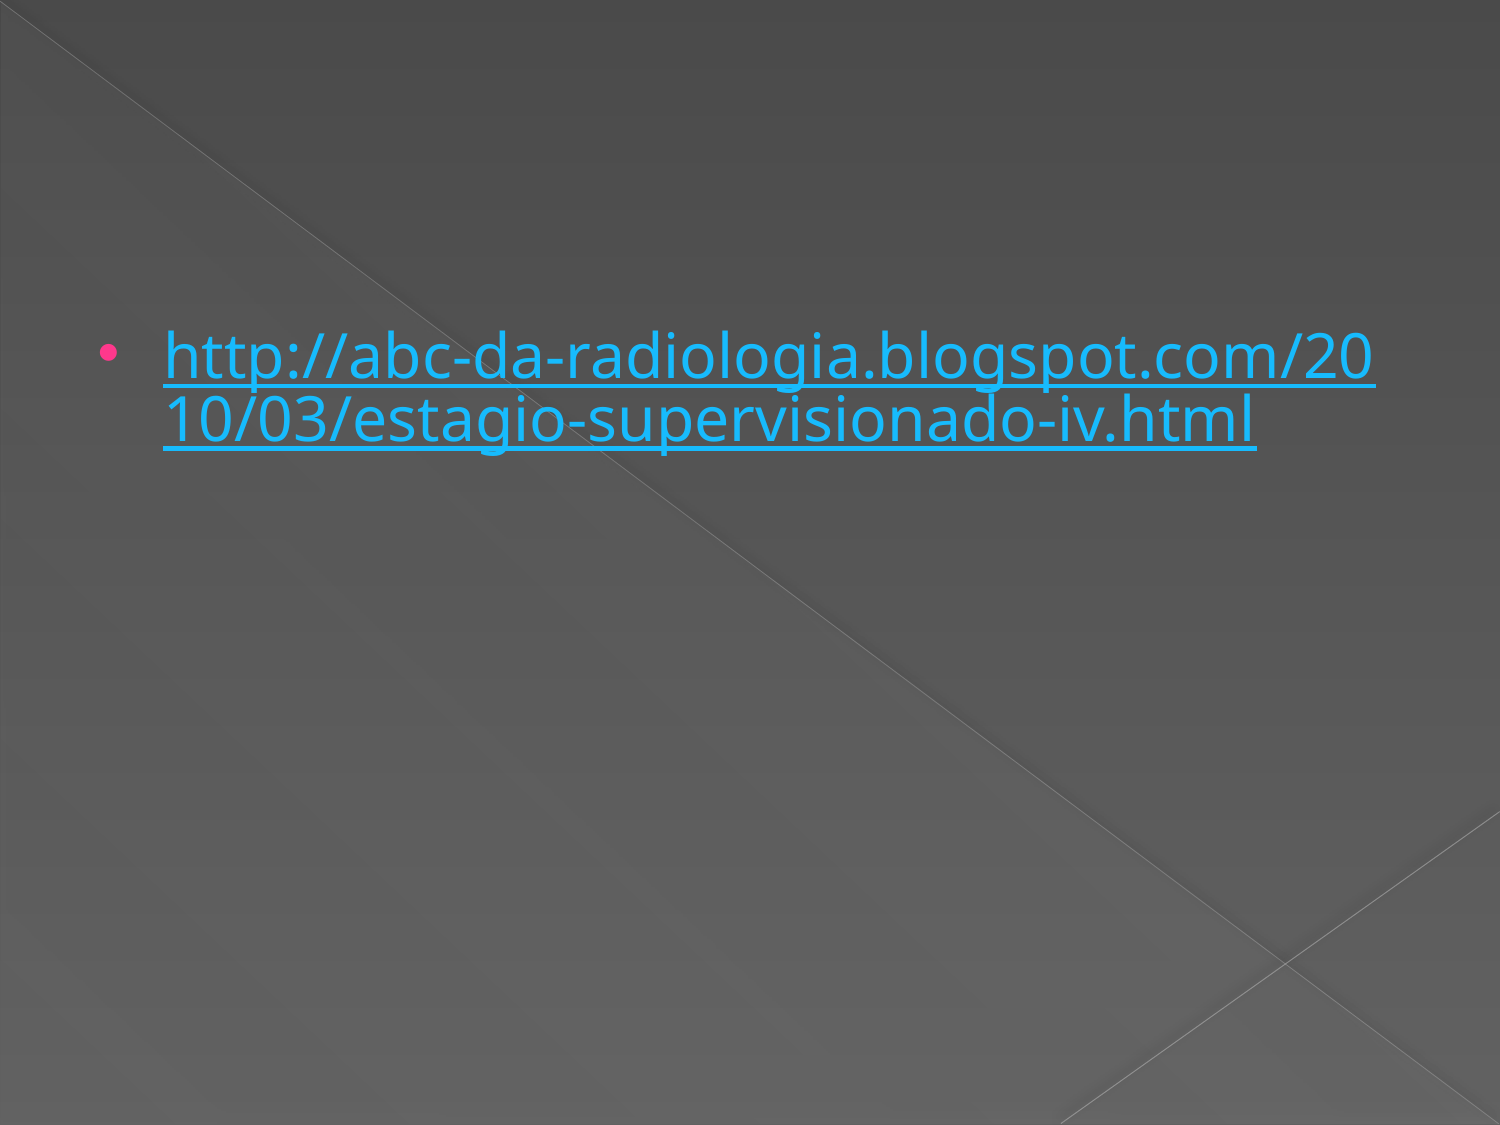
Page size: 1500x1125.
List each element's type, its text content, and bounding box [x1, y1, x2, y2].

list http://abc-da-radiologia.blogspot.com/2010/03/estagio-supervisionado-iv.html [75, 308, 1425, 1059]
